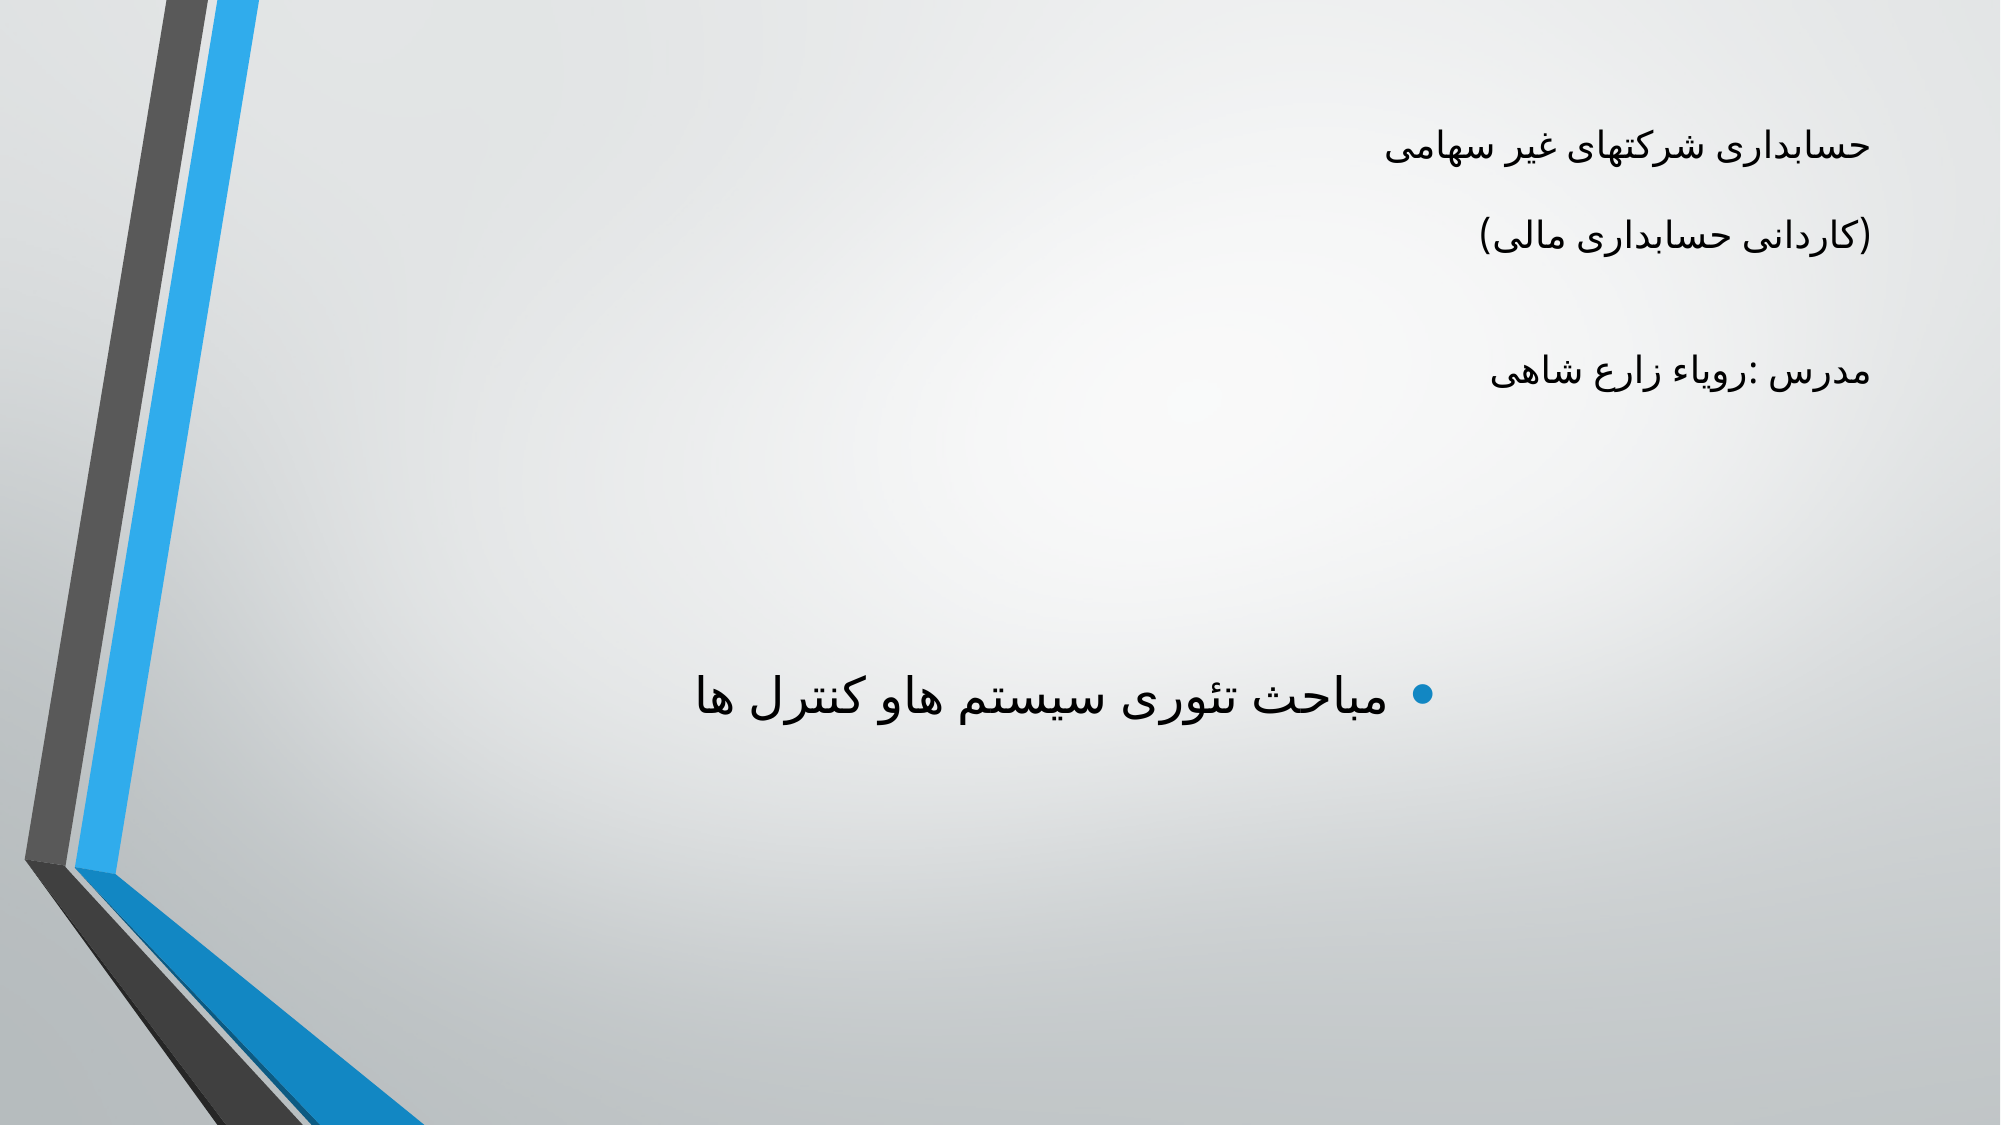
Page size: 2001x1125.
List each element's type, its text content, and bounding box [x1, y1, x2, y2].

title حسابداری شرکتهای غیر سهامی (کاردانی حسابداری مالی) مدرس :رویاء زارع شاهی [243, 112, 1887, 400]
list مباحث تئوری سیستم هاو کنترل ها [243, 437, 1887, 950]
